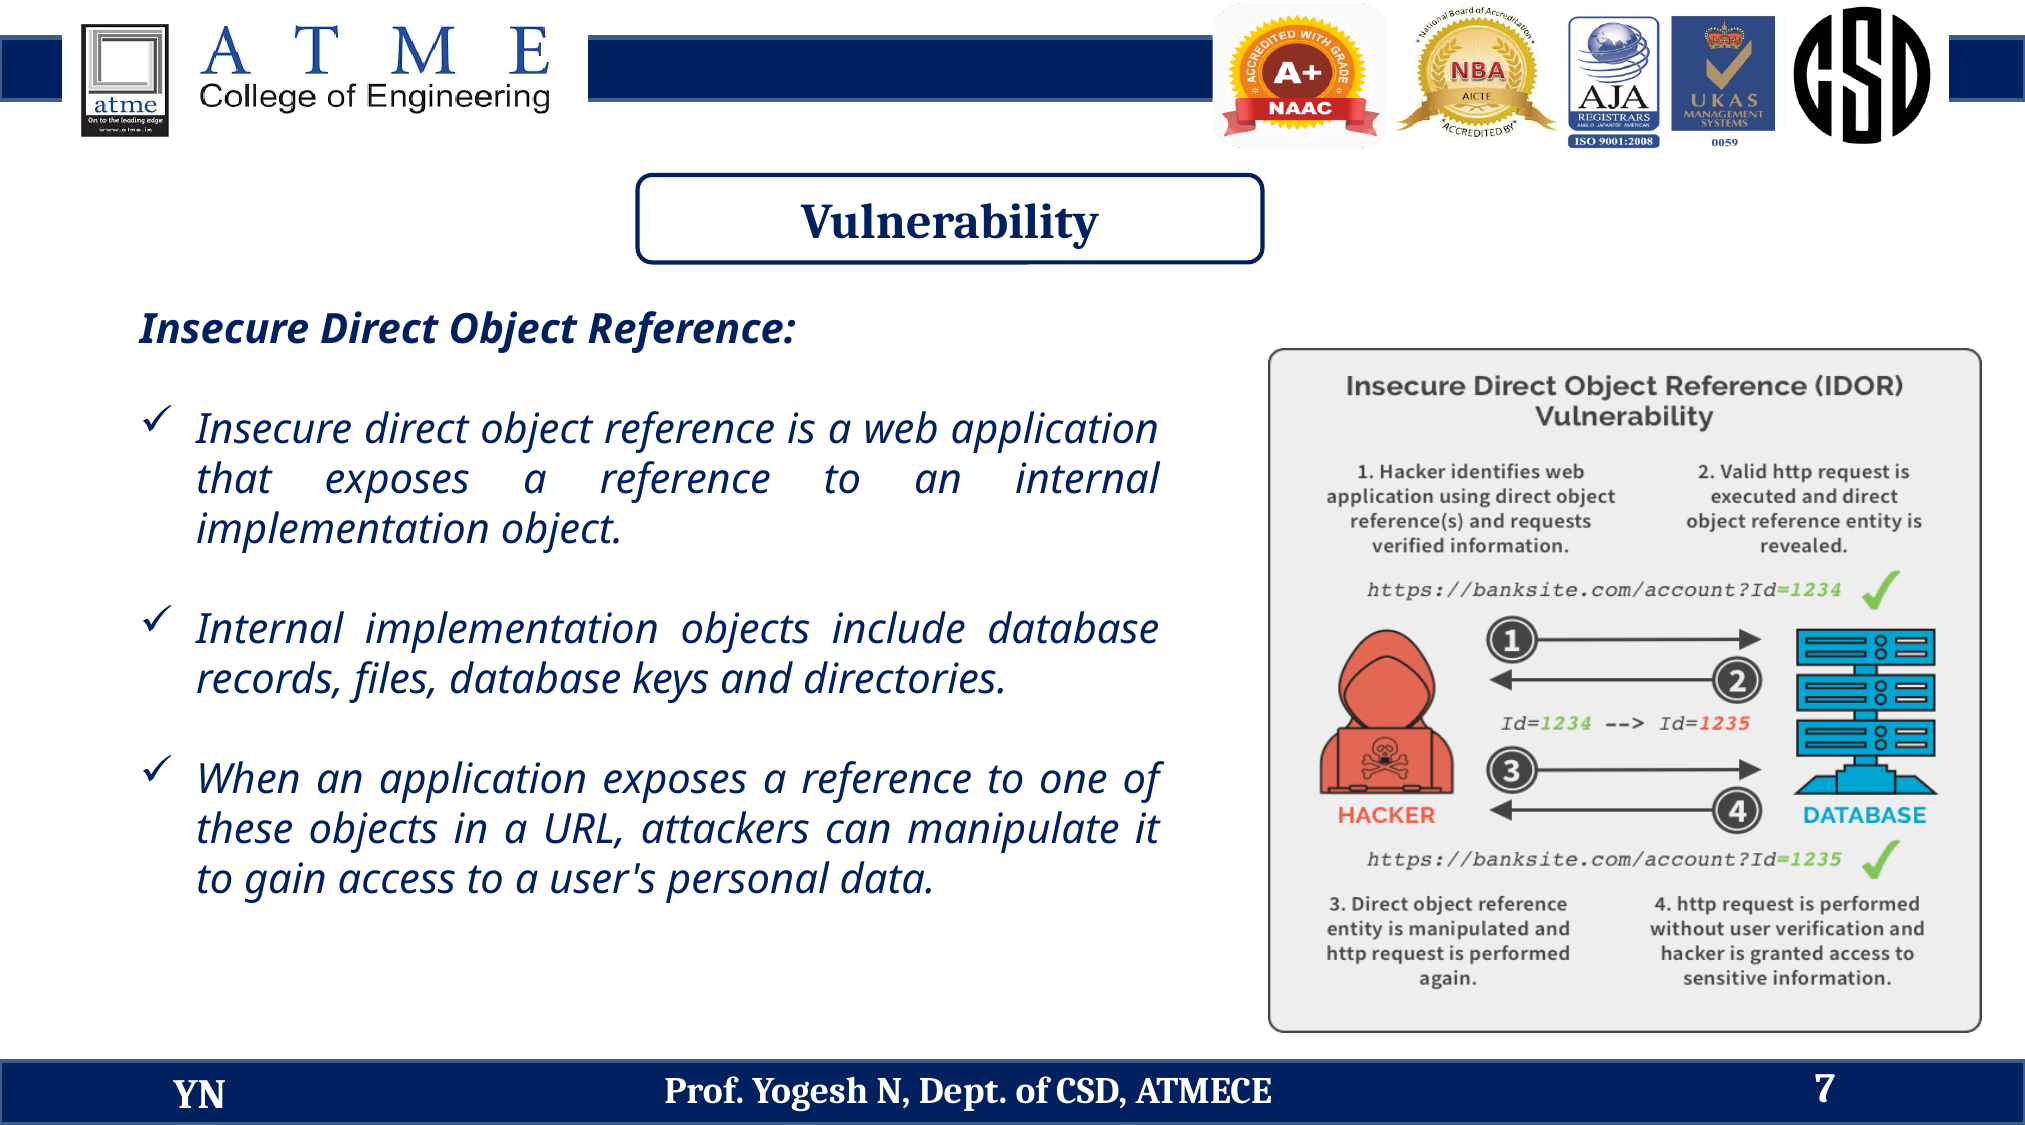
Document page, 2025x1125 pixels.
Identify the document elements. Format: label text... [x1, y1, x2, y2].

picture [1268, 348, 1982, 1033]
text_box YN [0, 1059, 400, 1125]
text_box 7 [1625, 1053, 2025, 1119]
picture [1212, 0, 1949, 150]
picture [62, 0, 588, 157]
text_box Insecure Direct Object Reference: Insecure direct object reference is a web application that exposes a reference to an internal implementation object. Internal implementation objects include database records, files, database keys and directories. When an application exposes a reference to one of these objects in a URL, attackers can manipulate it to gain access to a user's personal data. [124, 294, 1175, 910]
text_box Prof. Yogesh N, Dept. of CSD, ATMECE [562, 1058, 1375, 1119]
text_box Vulnerability [635, 172, 1265, 265]
